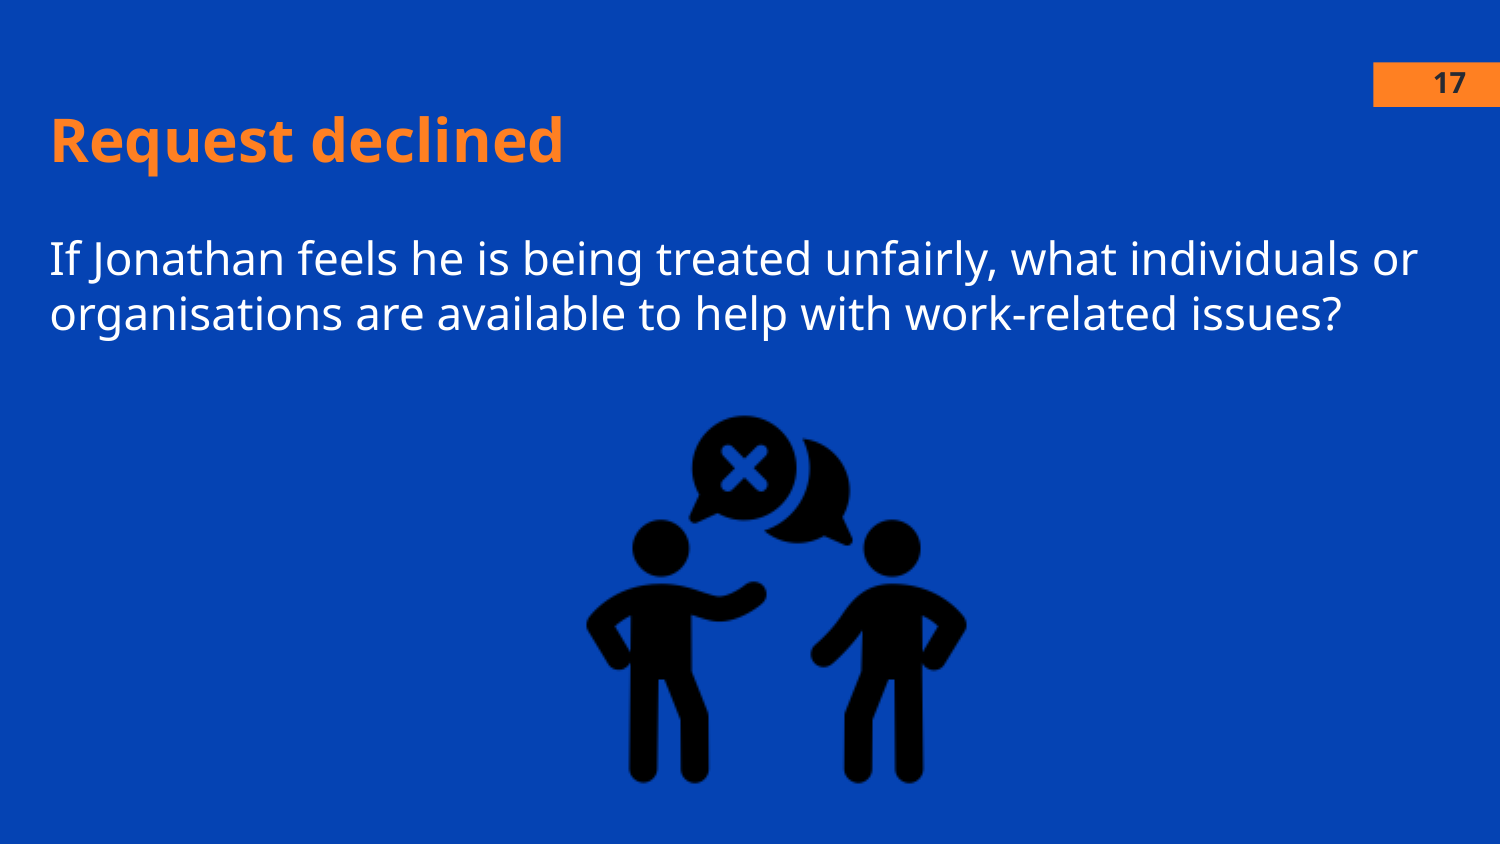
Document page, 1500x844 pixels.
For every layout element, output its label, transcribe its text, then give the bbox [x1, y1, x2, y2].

text_box Request declined If Jonathan feels he is being treated unfairly, what individuals or organisations are available to help with work-related issues? [34, 87, 1455, 355]
picture [577, 400, 978, 800]
slide_number ‹#› [1410, 66, 1489, 104]
